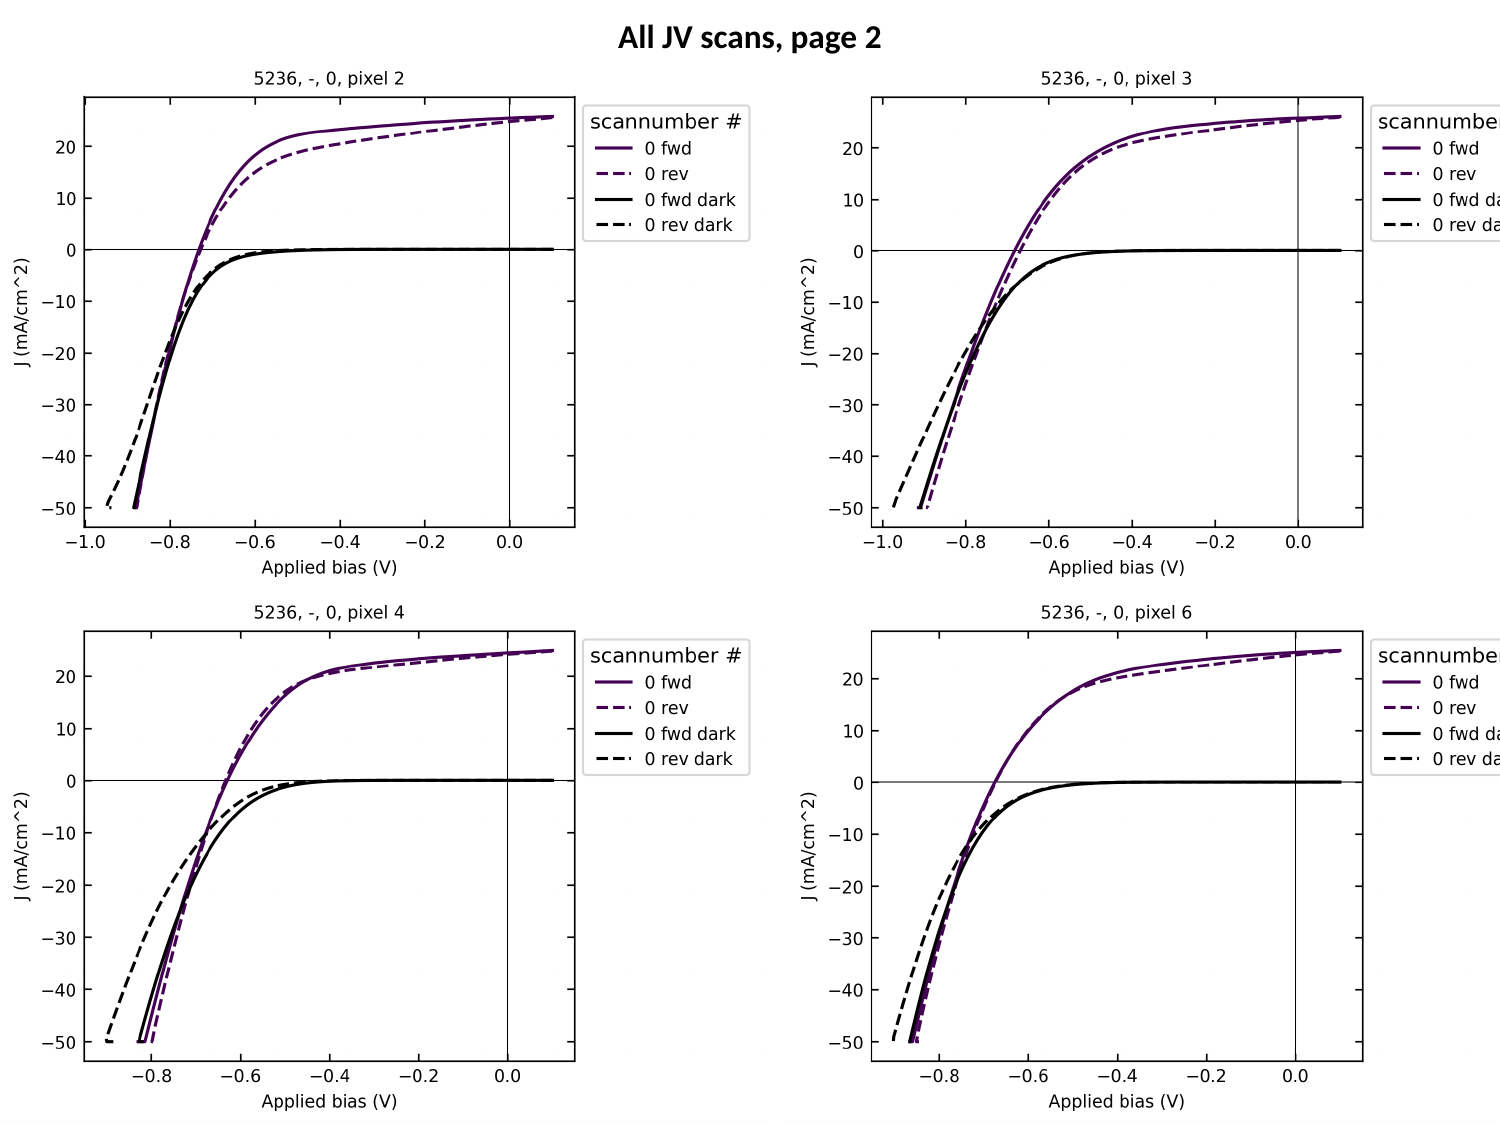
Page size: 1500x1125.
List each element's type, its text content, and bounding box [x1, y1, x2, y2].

picture [0, 56, 764, 1125]
picture [787, 56, 1500, 1125]
title All JV scans, page 2 [0, 0, 1500, 75]
